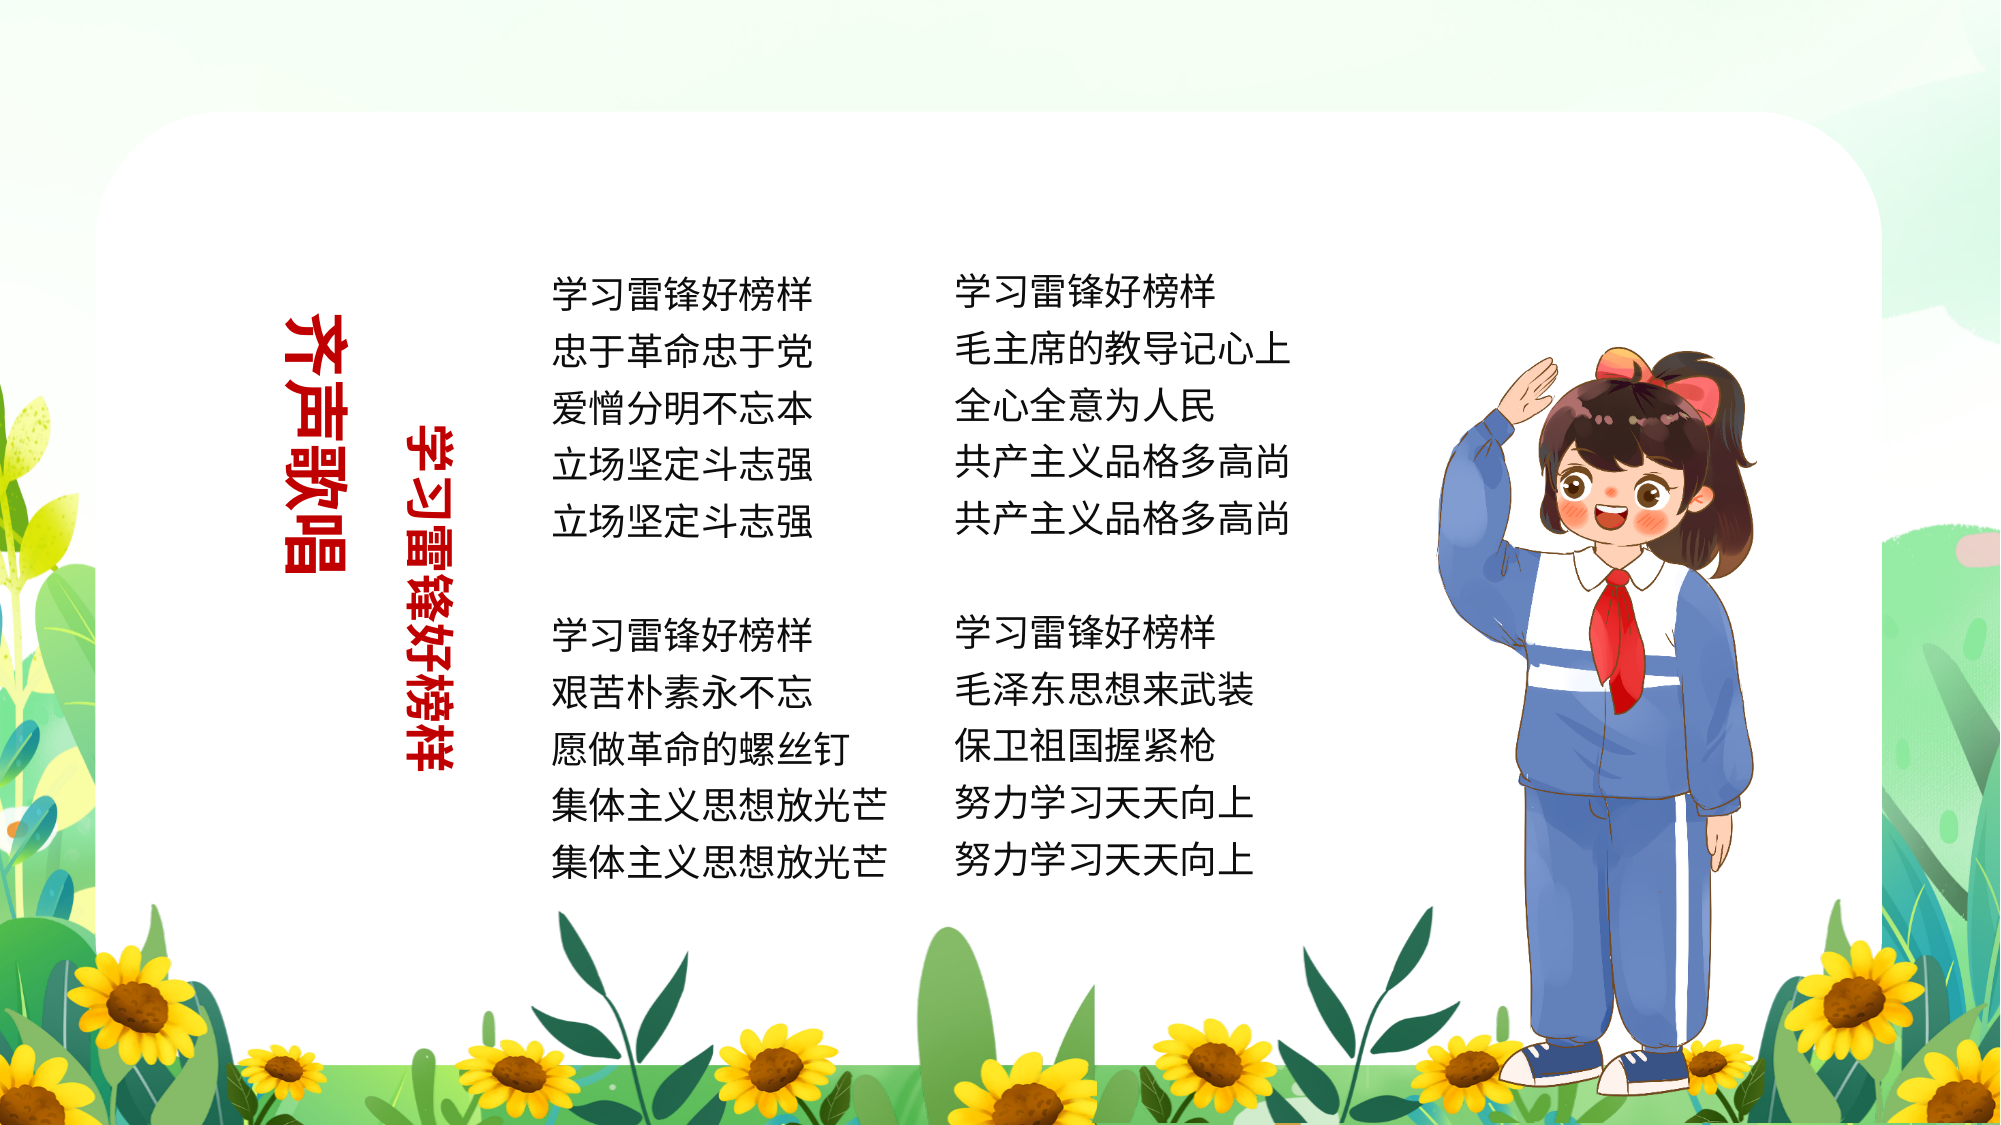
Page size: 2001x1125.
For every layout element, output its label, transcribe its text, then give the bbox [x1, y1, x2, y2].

text_box 学习雷锋好榜样 [377, 408, 469, 772]
text_box 学习雷锋好榜样 毛主席的教导记心上 全心全意为人民 共产主义品格多高尚 共产主义品格多高尚 学习雷锋好榜样 毛泽东思想来武装 保卫祖国握紧枪 努力学习天天向上 努力学习天天向上 [939, 269, 1316, 849]
text_box 齐声歌唱 [254, 296, 366, 576]
text_box 学习雷锋好榜样 忠于革命忠于党 爱憎分明不忘本 立场坚定斗志强 立场坚定斗志强 学习雷锋好榜样 艰苦朴素永不忘 愿做革命的螺丝钉 集体主义思想放光芒 集体主义思想放光芒 [536, 272, 928, 905]
picture [0, 0, 2001, 1125]
